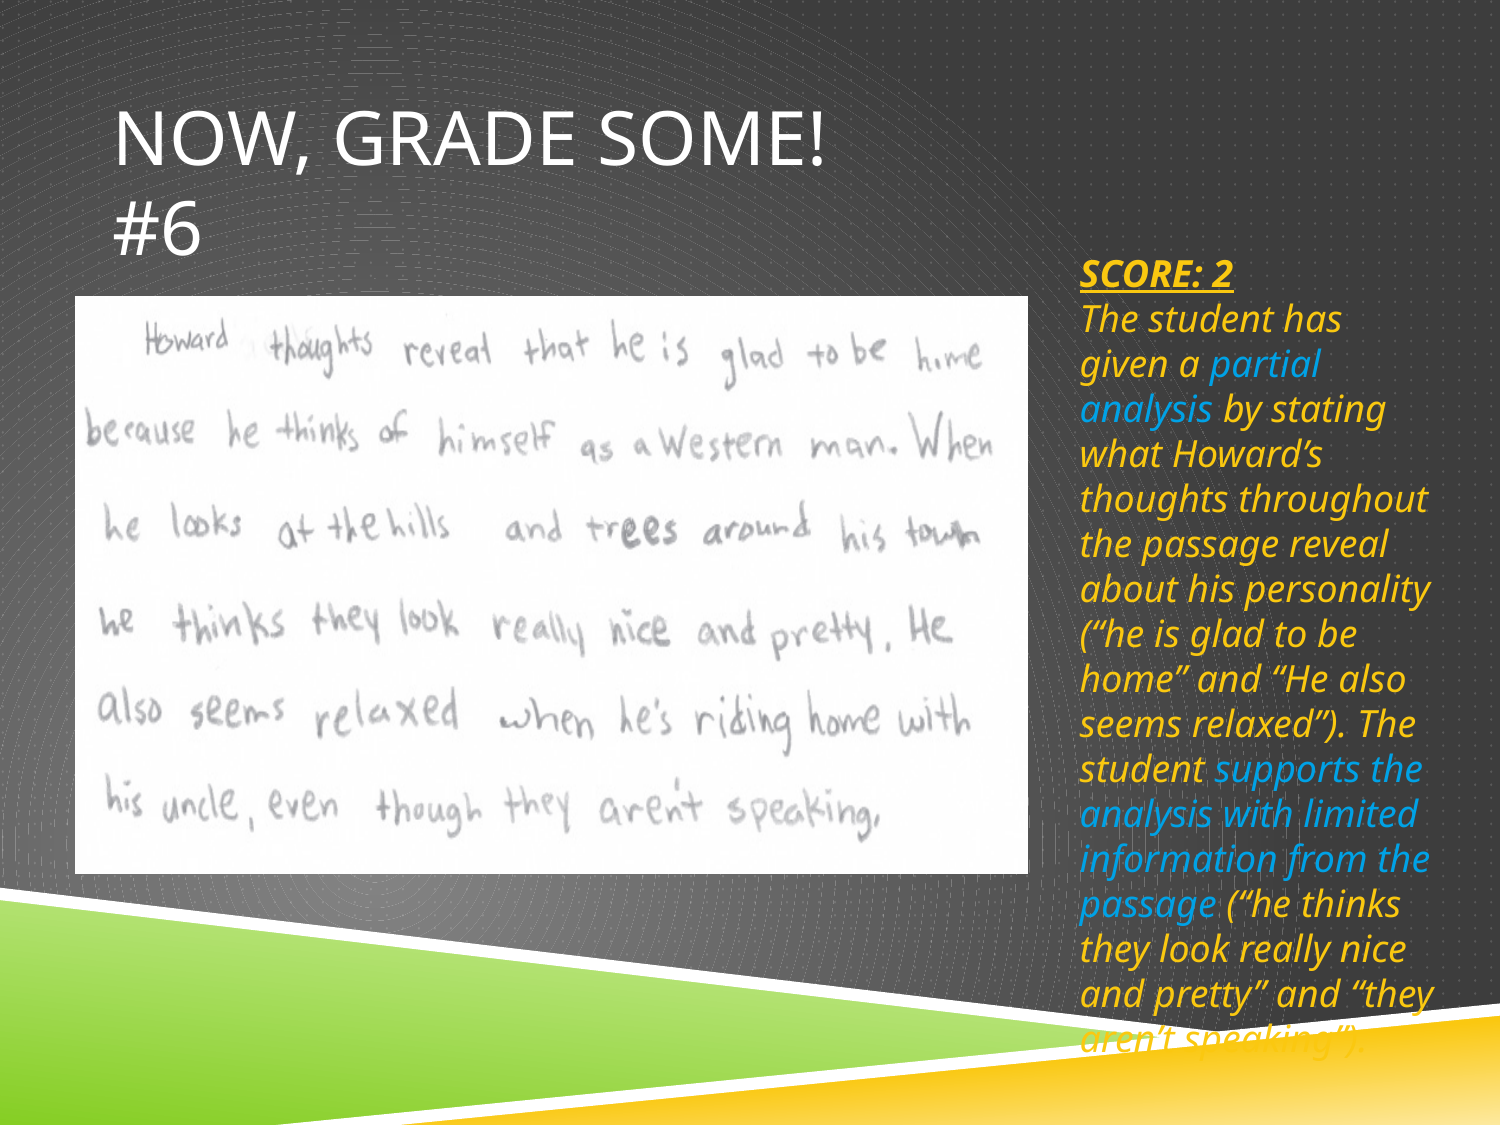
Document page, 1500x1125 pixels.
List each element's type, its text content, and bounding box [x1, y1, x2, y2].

text_box SCORE: 2 The student has given a partial analysis by stating what Howard’s thoughts throughout the passage reveal about his personality (“he is glad to be home” and “He also seems relaxed”). The student supports the analysis with limited information from the passage (“he thinks they look really nice and pretty” and “they aren’t speaking”). [1064, 242, 1451, 1068]
title NOW, GRADE SOME! #6 [112, 30, 1388, 331]
picture [74, 295, 1028, 874]
